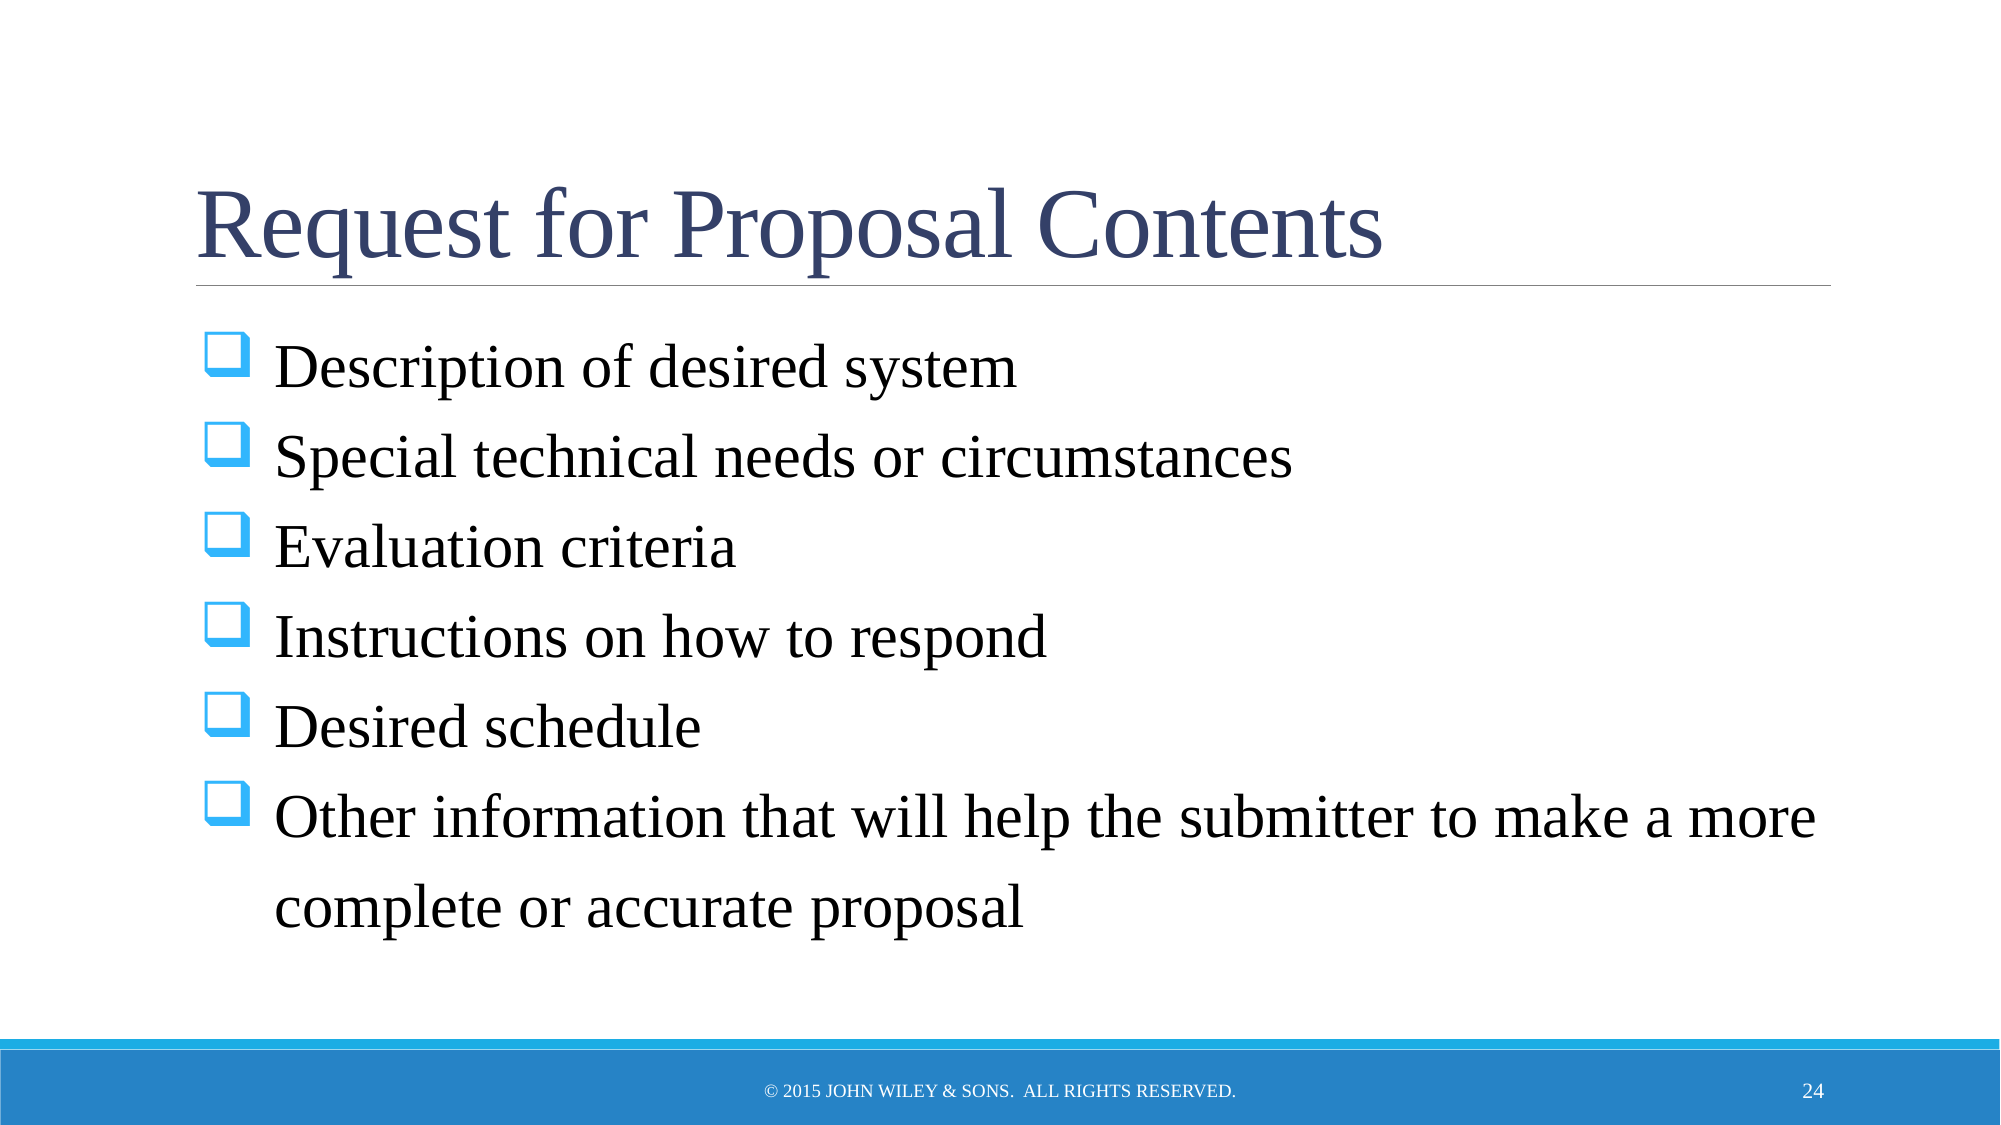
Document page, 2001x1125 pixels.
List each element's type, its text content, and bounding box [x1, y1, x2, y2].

list Description of desired system Special technical needs or circumstances Evaluation criteria Instructions on how to respond Desired schedule Other information that will help the submitter to make a more complete or accurate proposal [180, 302, 1830, 963]
footer © 2015 John Wiley & Sons. All Rights Reserved. [604, 1059, 1396, 1120]
title Request for Proposal Contents [180, 47, 1830, 285]
slide_number 24 [1624, 1059, 1840, 1120]
